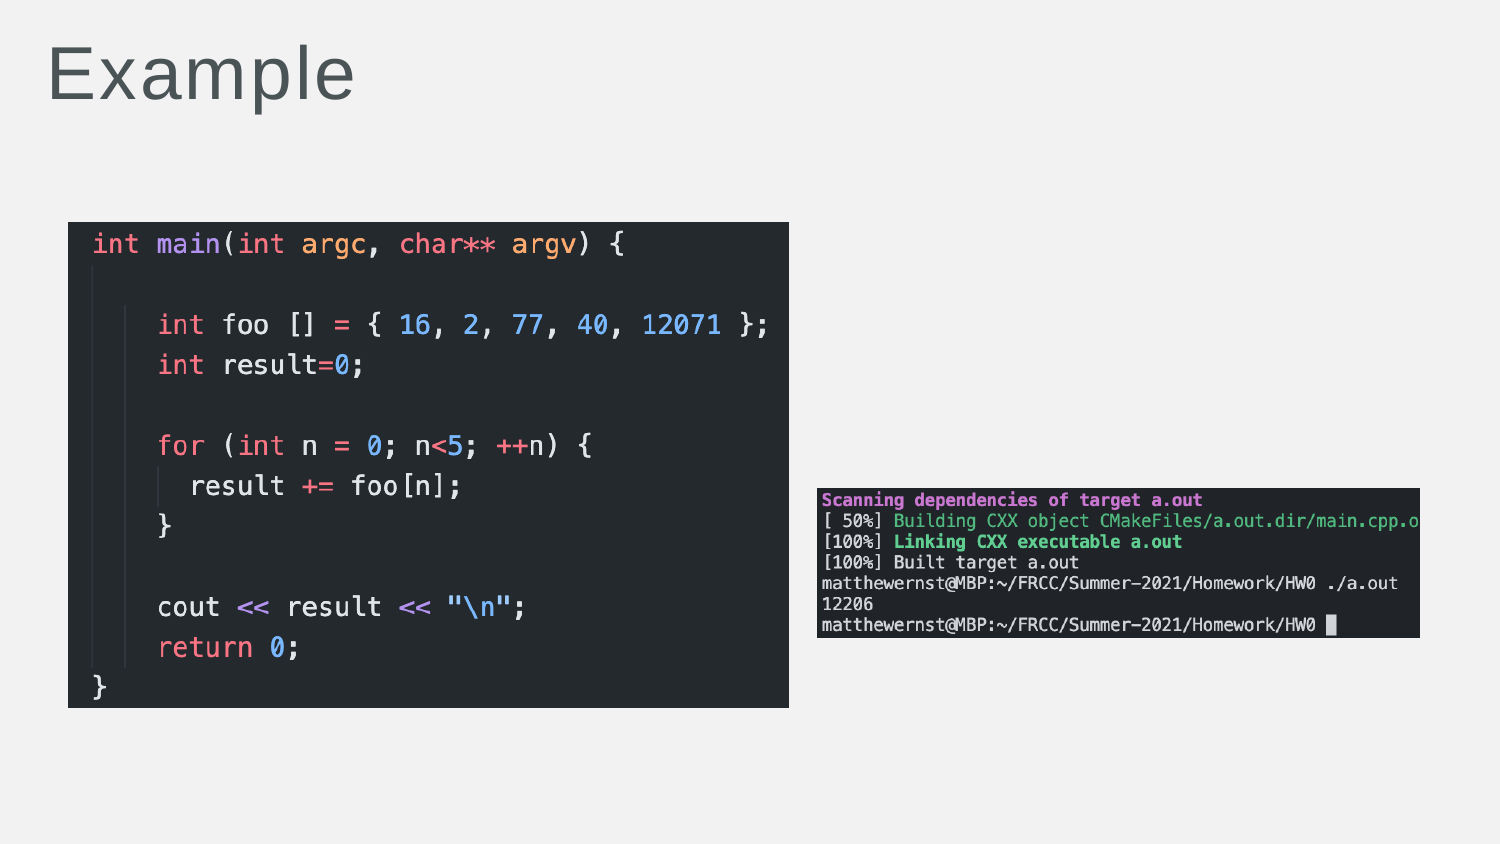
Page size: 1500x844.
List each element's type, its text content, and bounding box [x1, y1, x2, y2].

picture [68, 222, 789, 708]
picture [817, 488, 1420, 638]
title Example [34, 13, 1403, 129]
